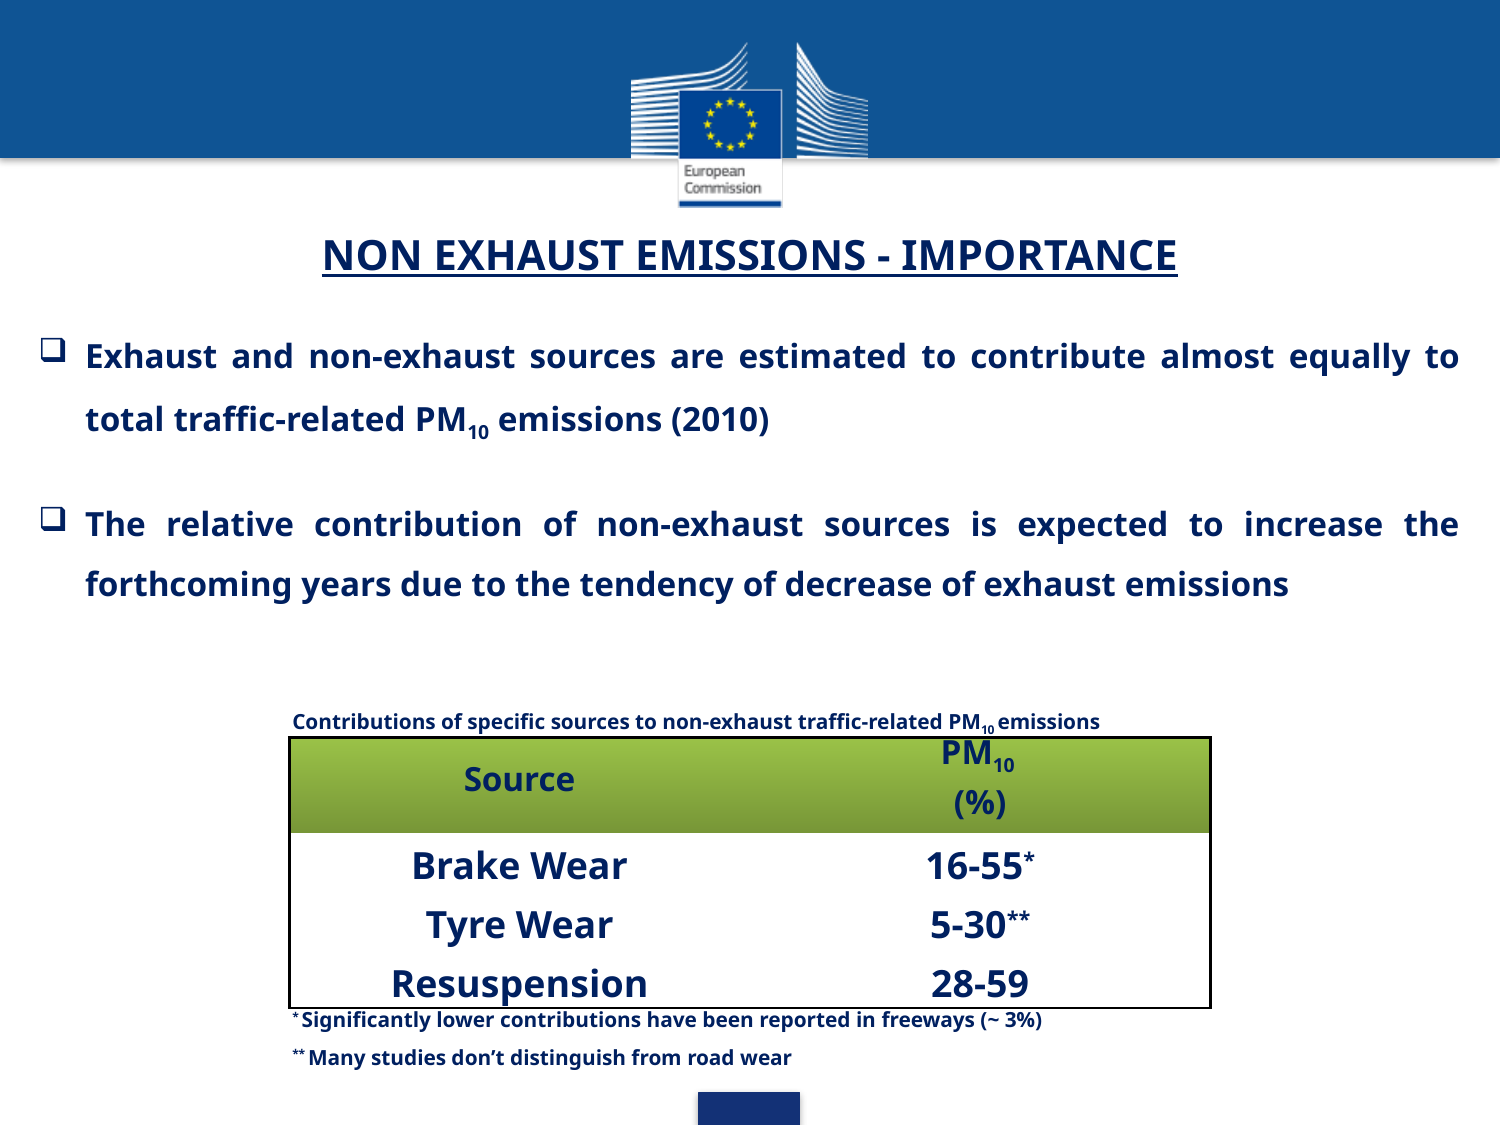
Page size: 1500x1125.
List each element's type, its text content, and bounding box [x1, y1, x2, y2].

text_box * Significantly lower contributions have been reported in freeways (~ 3%) ** Many studies don’t distinguish from road wear [277, 999, 1199, 1077]
table_cell Tyre Wear [291, 891, 750, 949]
table_cell 5-30** [750, 891, 1209, 949]
table_cell 16-55* [750, 832, 1209, 891]
table_cell Brake Wear [291, 832, 750, 891]
table_header PM10 (%) [750, 744, 1209, 832]
title NON EXHAUST EMISSIONS - IMPORTANCE [148, 205, 1352, 303]
text_box Contributions of specific sources to non-exhaust traffic-related PM10 emissions [277, 686, 1247, 744]
picture [631, 42, 868, 205]
text_box Exhaust and non-exhaust sources are estimated to contribute almost equally to total traffic-related PM10 emissions (2010) The relative contribution of non-exhaust sources is expected to increase the forthcoming years due to the tendency of decrease of exhaust emissions [23, 307, 1477, 611]
table_header Source [291, 744, 750, 832]
table_cell 28-59 [750, 949, 1209, 1007]
table_cell Resuspension [291, 949, 750, 999]
